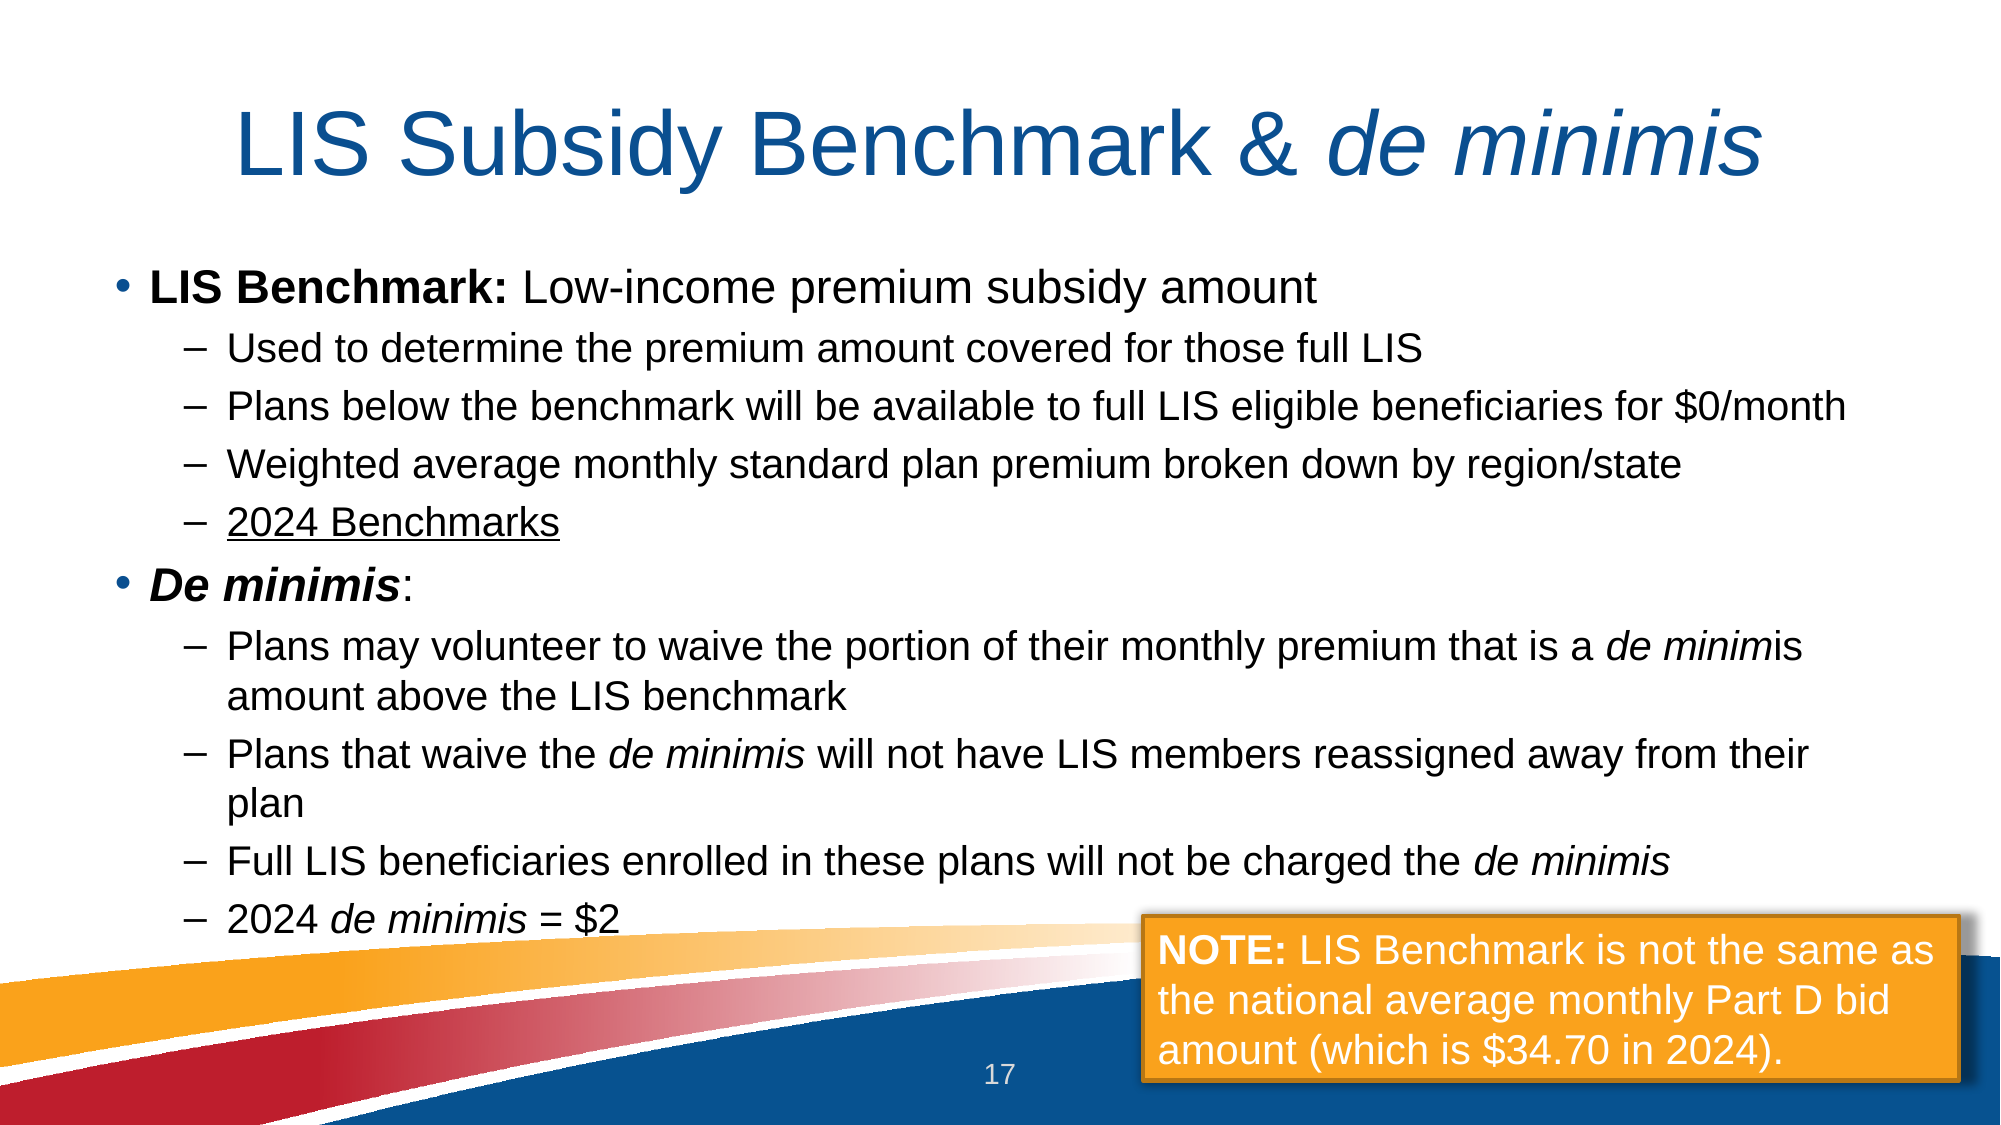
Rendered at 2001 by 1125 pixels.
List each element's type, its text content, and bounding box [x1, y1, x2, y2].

list LIS Benchmark: Low-income premium subsidy amount Used to determine the premium amount covered for those full LIS Plans below the benchmark will be available to full LIS eligible beneficiaries for $0/month Weighted average monthly standard plan premium broken down by region/state 2024 Benchmarks De minimis: Plans may volunteer to waive the portion of their monthly premium that is a de minimis amount above the LIS benchmark Plans that waive the de minimis will not have LIS members reassigned away from their plan Full LIS beneficiaries enrolled in these plans will not be charged the de minimis 2024 de minimis = $2 [99, 248, 1900, 956]
picture [0, 887, 2000, 1125]
title LIS Subsidy Benchmark & de minimis [99, 45, 1900, 233]
slide_number 17 [766, 1042, 1234, 1103]
text_box NOTE: LIS Benchmark is not the same as the national average monthly Part D bid amount (which is $34.70 in 2024). [1141, 914, 1961, 1083]
